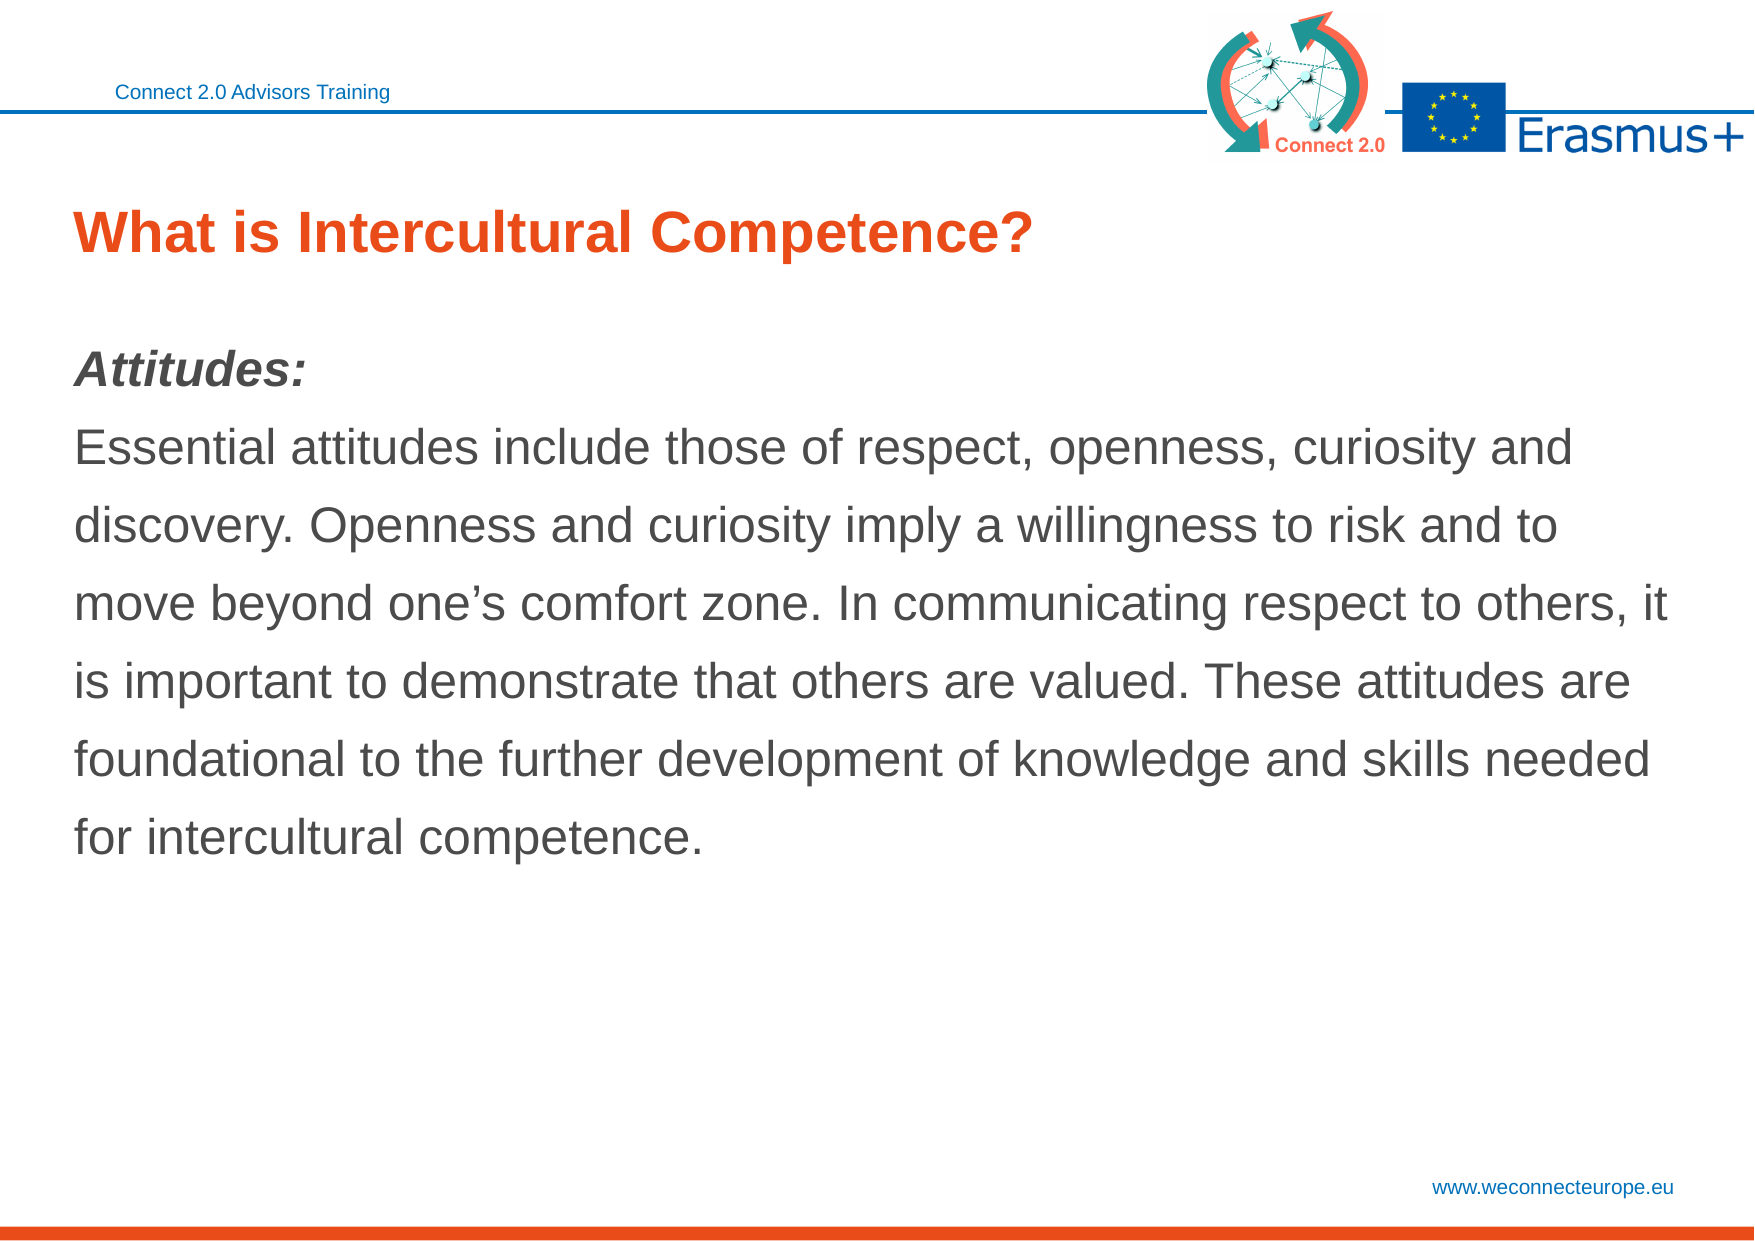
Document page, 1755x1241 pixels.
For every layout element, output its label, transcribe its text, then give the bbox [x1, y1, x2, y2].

picture [1207, 11, 1755, 172]
list Attitudes: Essential attitudes include those of respect, openness, curiosity and discovery. Openness and curiosity imply a willingness to risk and to move beyond one’s comfort zone. In communicating respect to others, it is important to demonstrate that others are valued. These attitudes are foundational to the further development of knowledge and skills needed for intercultural competence. [73, 318, 1681, 1164]
title What is Intercultural Competence? [73, 193, 1681, 302]
footer Connect 2.0 Advisors Training [114, 70, 1084, 104]
